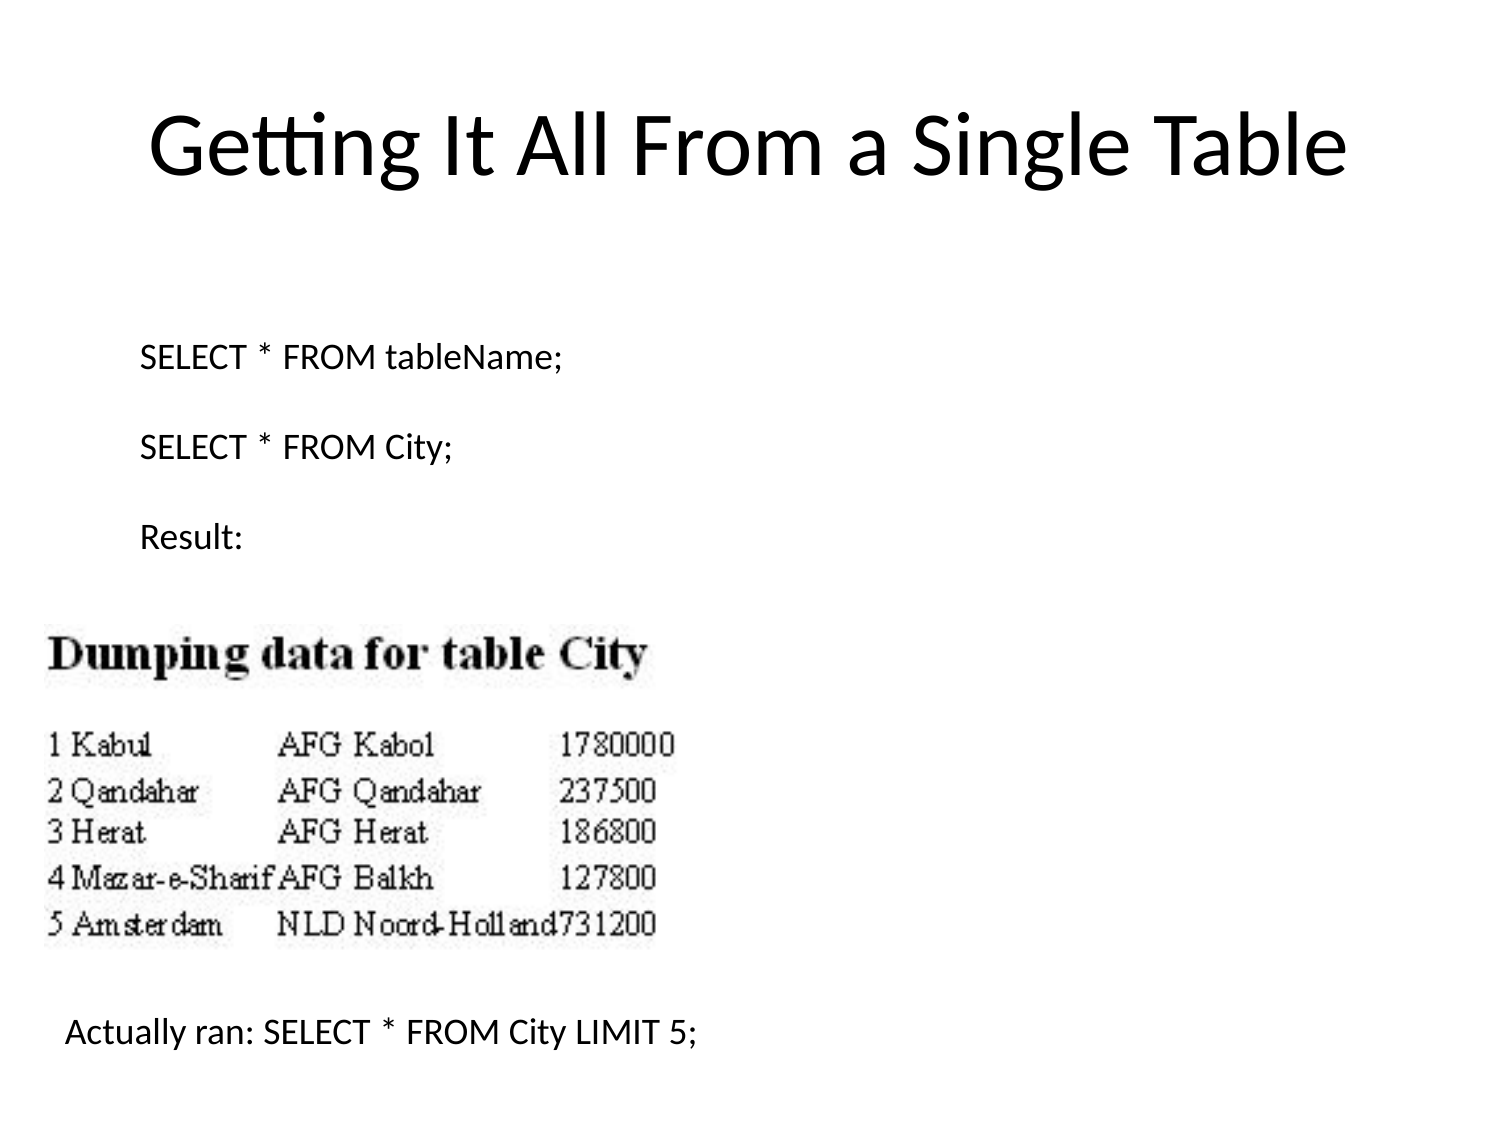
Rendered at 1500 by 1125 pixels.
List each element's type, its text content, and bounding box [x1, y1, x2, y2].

text_box Actually ran: SELECT * FROM City LIMIT 5; [49, 999, 1388, 1060]
title Getting It All From a Single Table [75, 45, 1425, 233]
picture [44, 624, 1463, 988]
text_box SELECT * FROM tableName; SELECT * FROM City; Result: [124, 324, 1400, 610]
